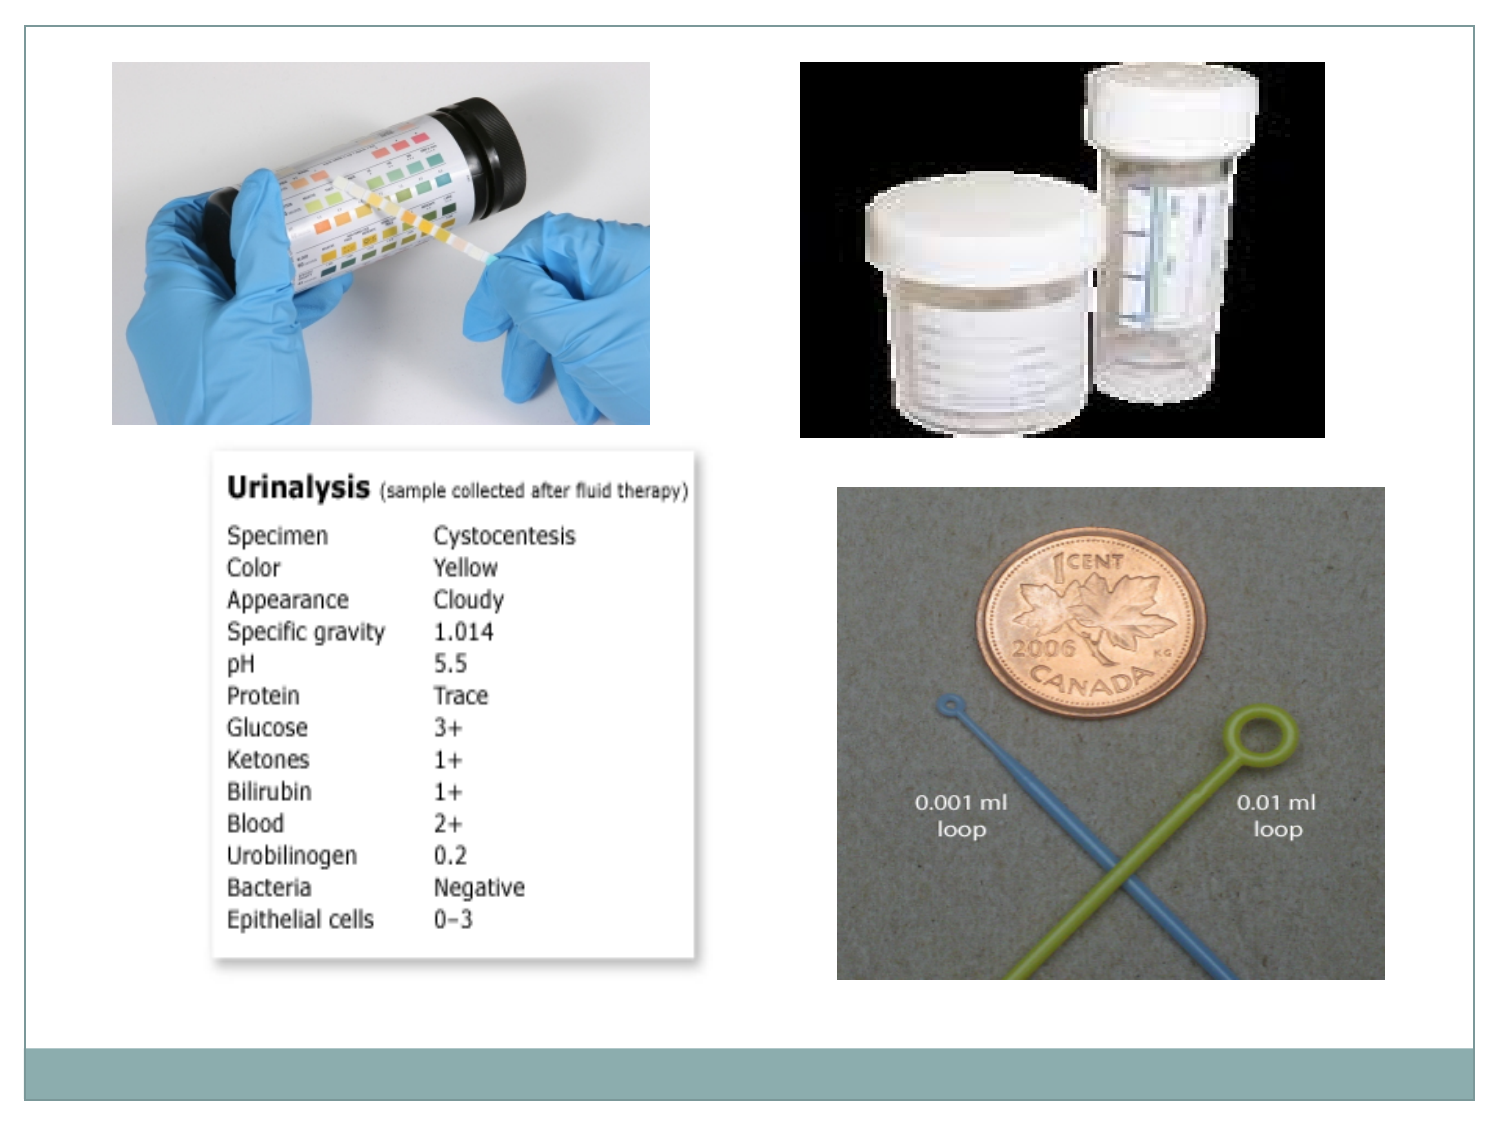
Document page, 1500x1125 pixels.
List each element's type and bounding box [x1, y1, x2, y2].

picture [199, 437, 713, 988]
picture [837, 487, 1385, 980]
picture [112, 62, 651, 426]
picture [799, 62, 1326, 438]
